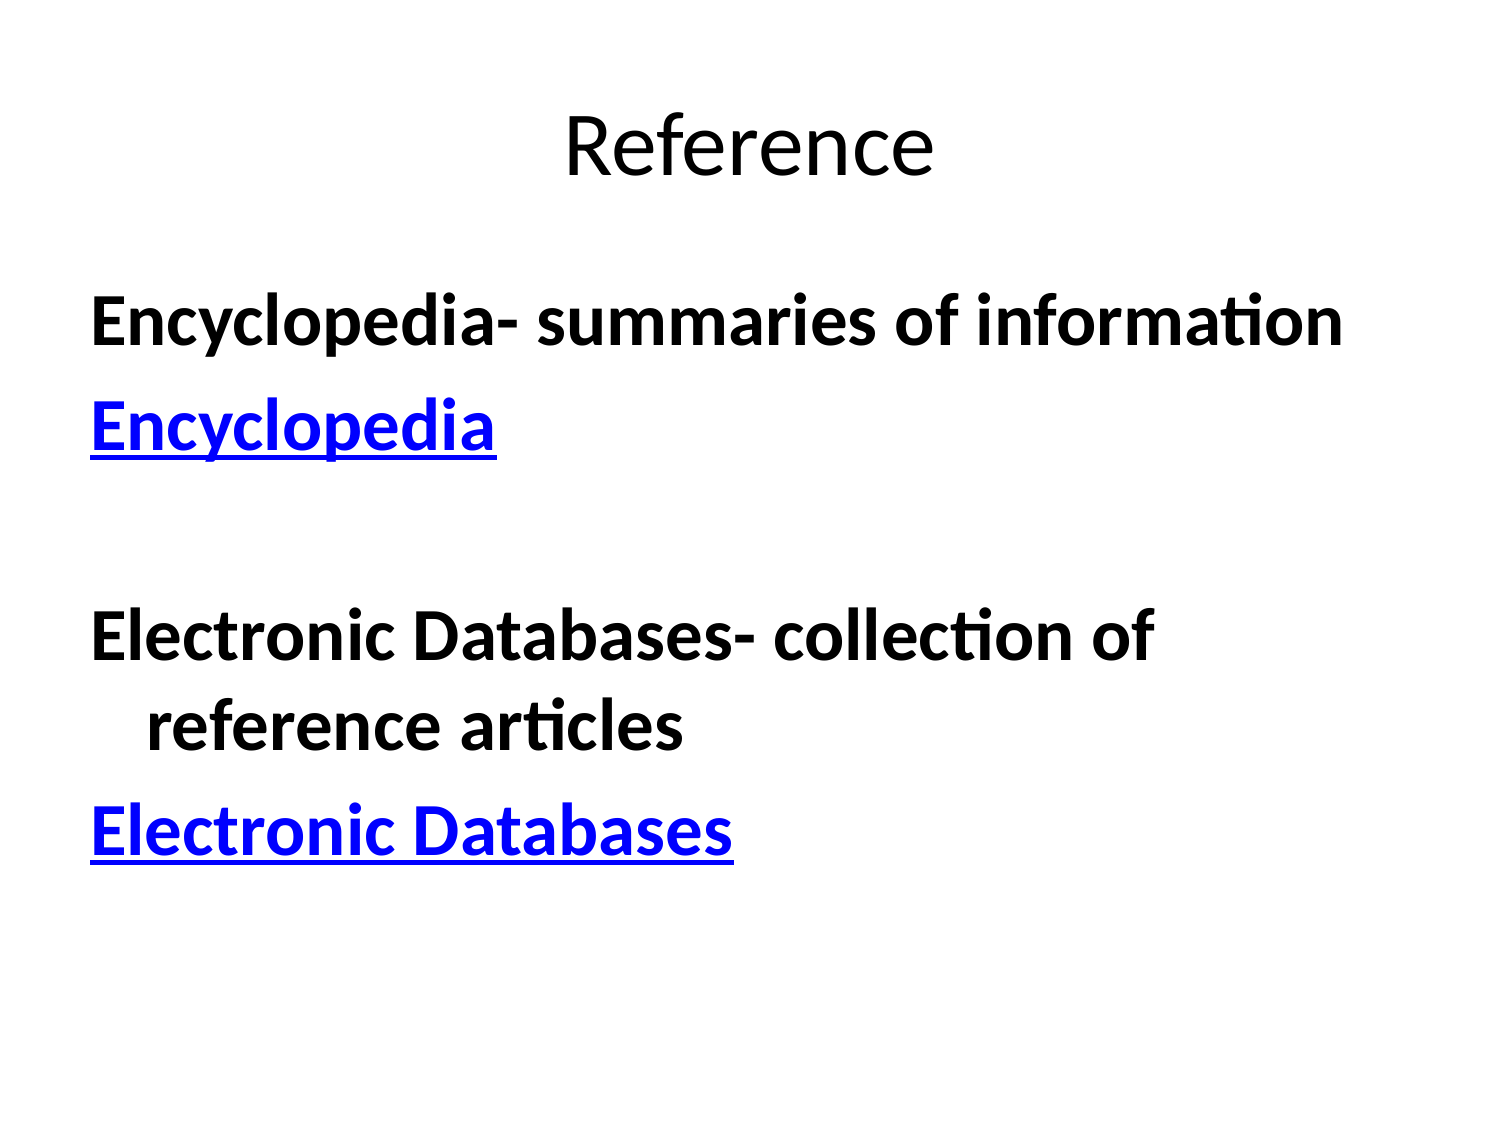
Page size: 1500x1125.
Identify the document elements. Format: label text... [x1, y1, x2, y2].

title Reference [75, 45, 1425, 233]
list Encyclopedia- summaries of information Encyclopedia Electronic Databases- collection of reference articles Electronic Databases [75, 262, 1425, 1005]
